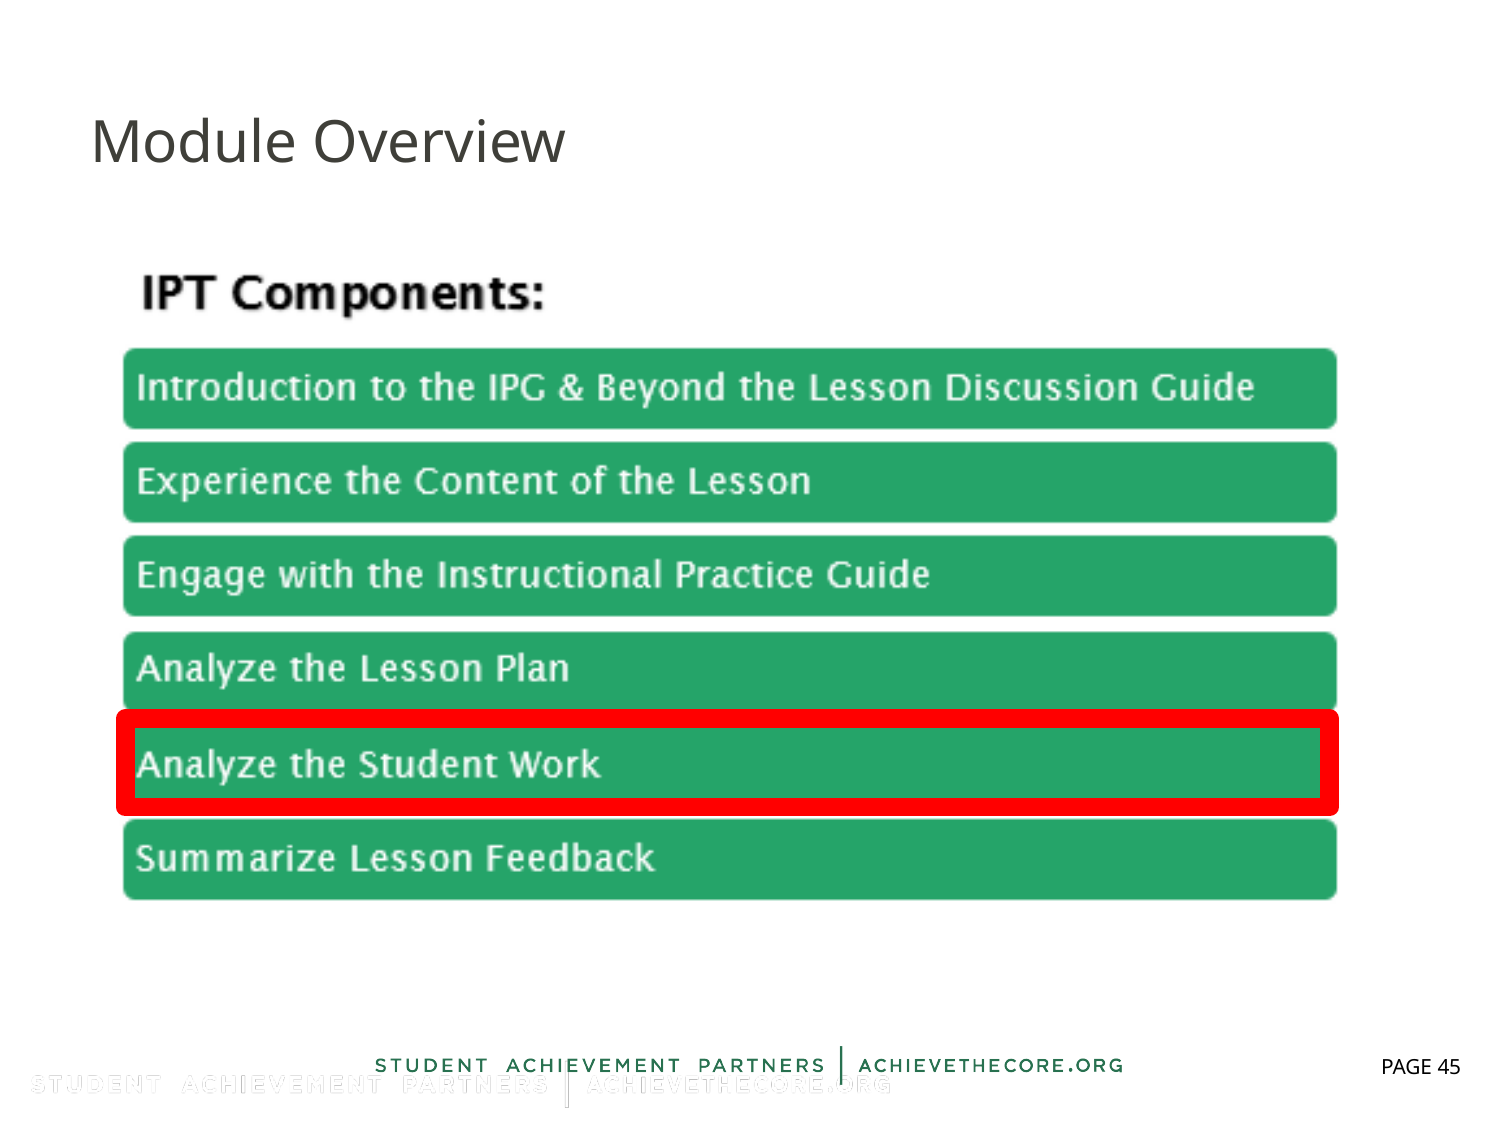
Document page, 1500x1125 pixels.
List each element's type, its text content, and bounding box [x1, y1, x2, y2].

picture [375, 1046, 1122, 1085]
picture [106, 232, 1348, 924]
title Module Overview [75, 45, 1425, 233]
